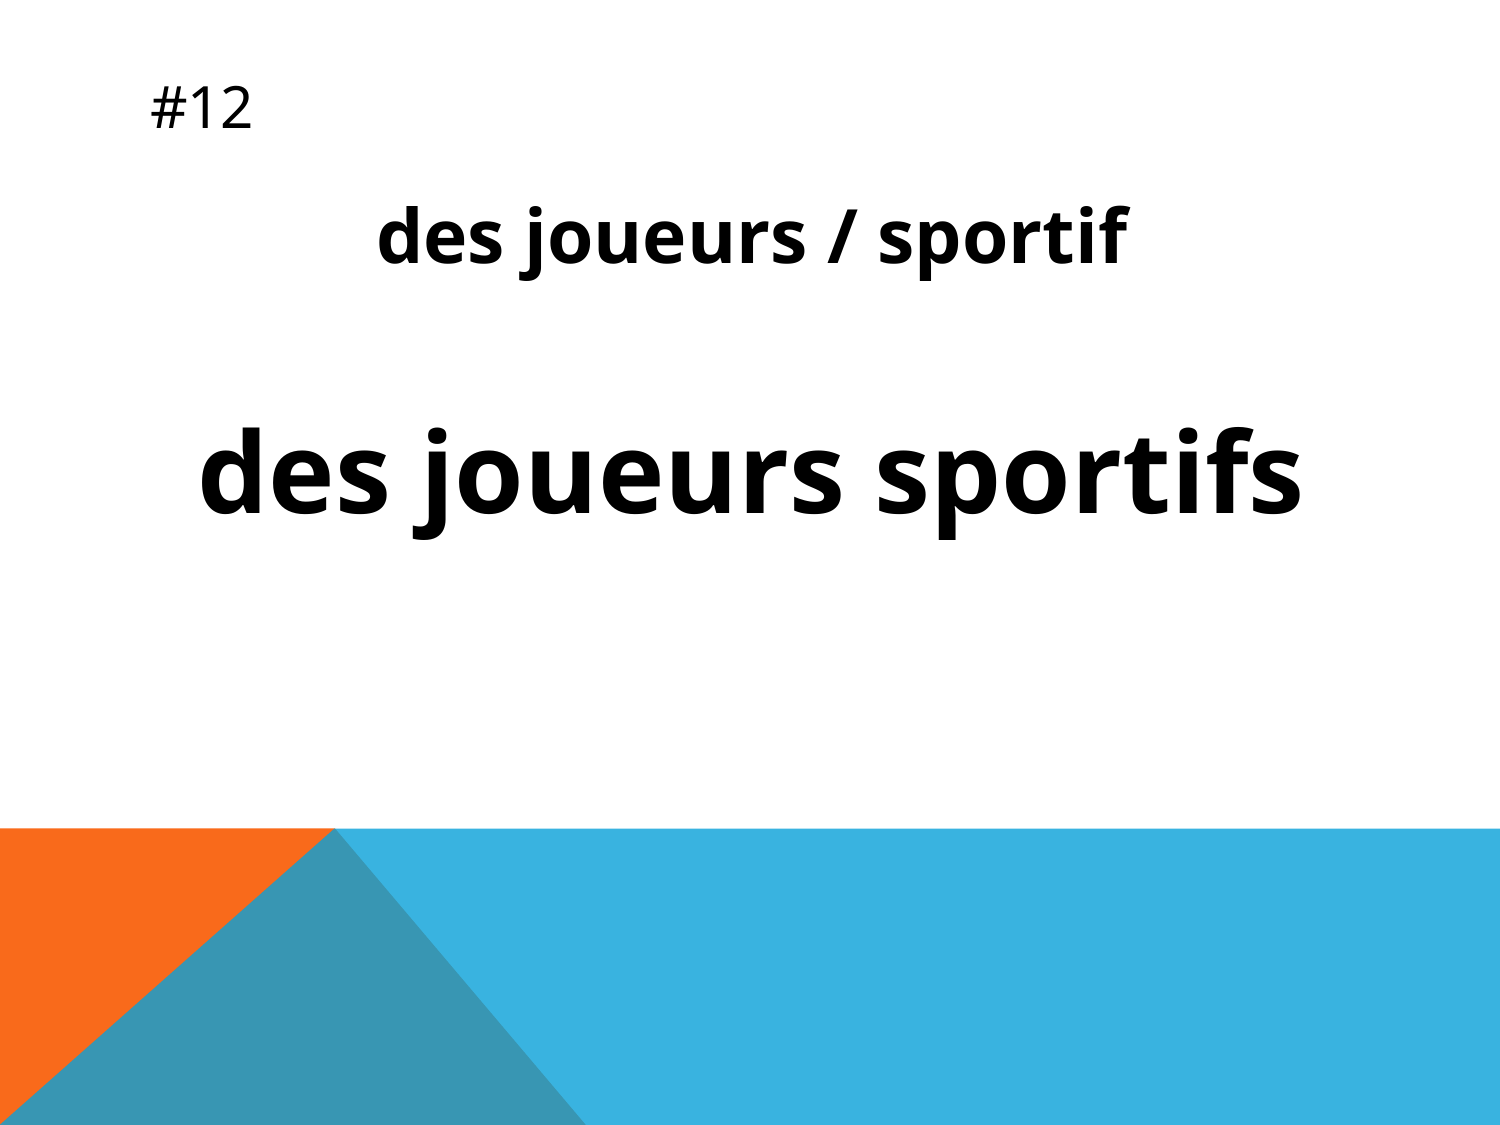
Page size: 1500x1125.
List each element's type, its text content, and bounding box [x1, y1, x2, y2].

list des joueurs / sportif des joueurs sportifs [135, 180, 1369, 768]
title #12 [135, 60, 1369, 150]
